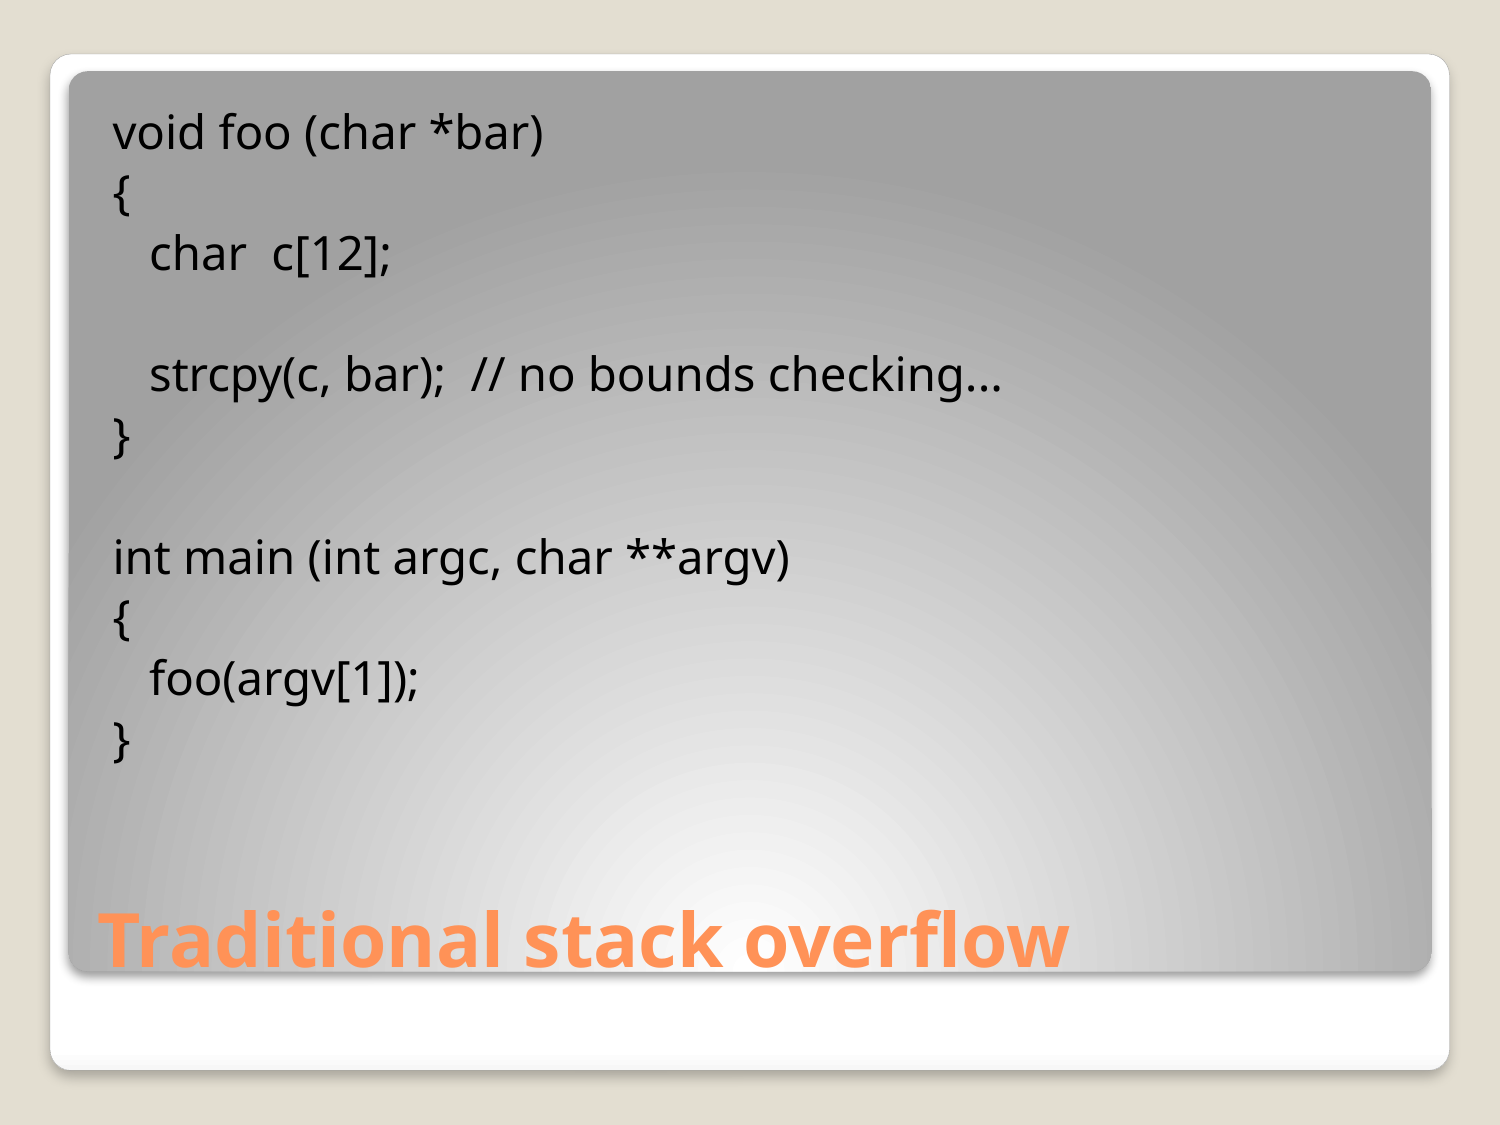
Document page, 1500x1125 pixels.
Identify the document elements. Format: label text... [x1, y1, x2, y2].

title Traditional stack overflow [82, 817, 1425, 990]
list void foo (char *bar) { char c[12]; strcpy(c, bar); // no bounds checking... } int main (int argc, char **argv) { foo(argv[1]); } [82, 86, 1425, 774]
